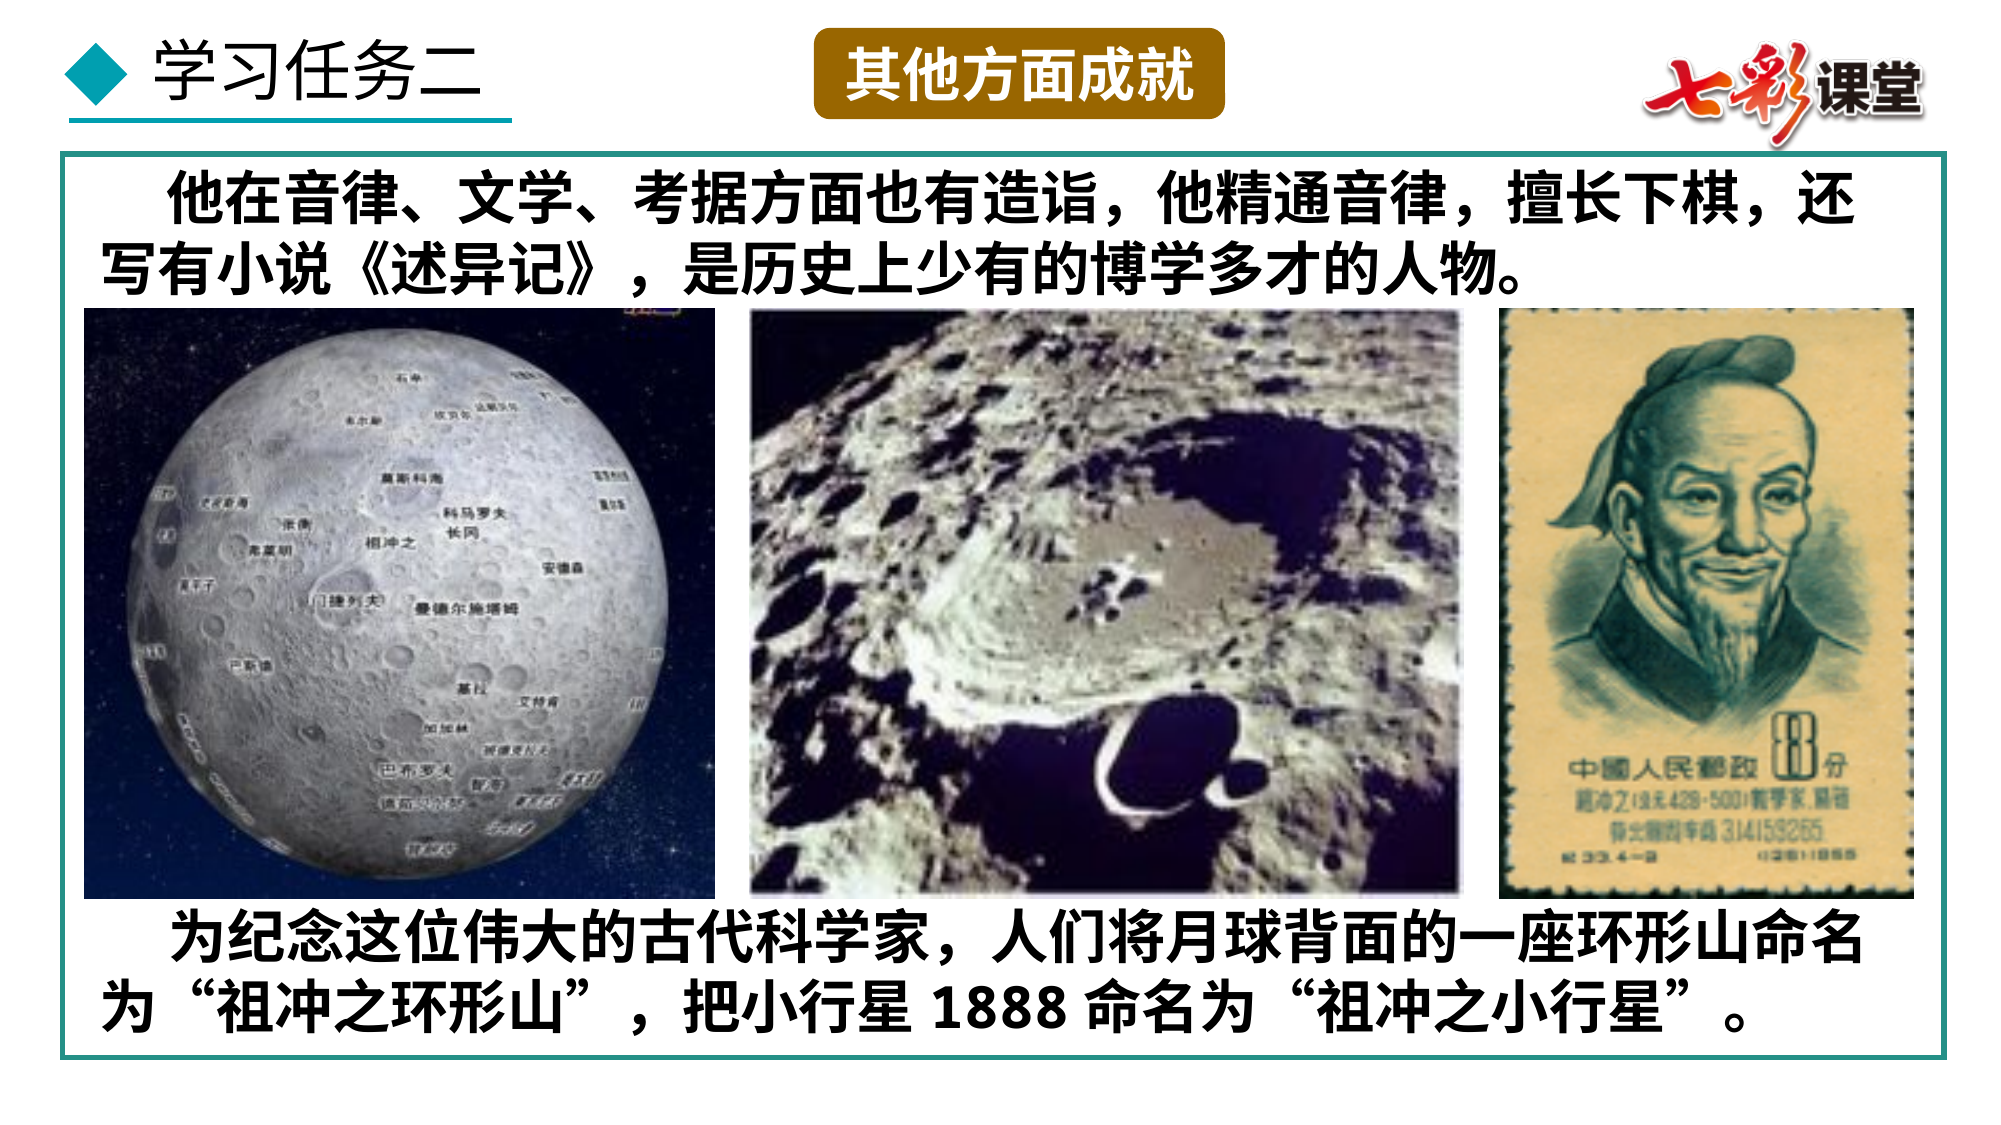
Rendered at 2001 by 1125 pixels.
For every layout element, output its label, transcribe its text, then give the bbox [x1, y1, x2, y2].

picture [749, 307, 1465, 899]
text_box 为纪念这位伟大的古代科学家，人们将月球背面的一座环形山命名为“祖冲之环形山”，把小行星1888命名为“祖冲之小行星”。 [84, 892, 1884, 1048]
picture [1638, 35, 1932, 151]
text_box 其他方面成就 [813, 27, 1226, 120]
picture [84, 307, 716, 899]
picture [1499, 307, 1915, 899]
text_box 他在音律、文学、考据方面也有造诣，他精通音律，擅长下棋，还写有小说《述异记》，是历史上少有的博学多才的人物。 [84, 154, 1912, 309]
